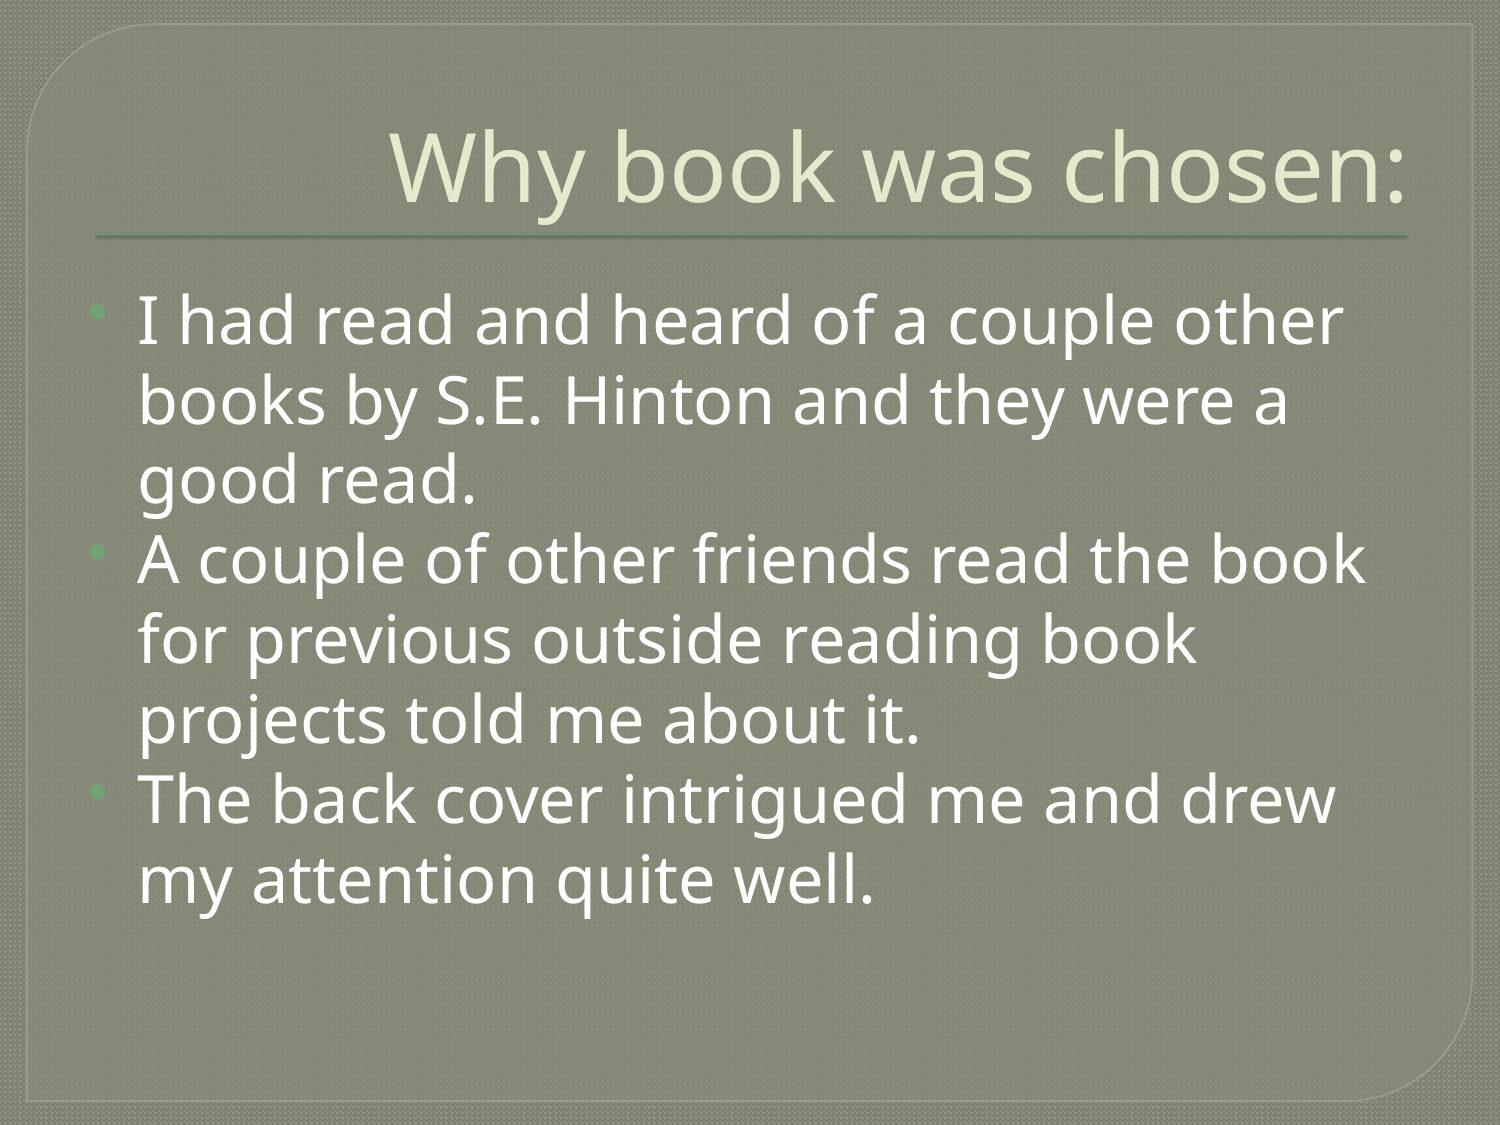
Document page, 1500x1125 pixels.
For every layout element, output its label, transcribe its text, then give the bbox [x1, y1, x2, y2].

list I had read and heard of a couple other books by S.E. Hinton and they were a good read. A couple of other friends read the book for previous outside reading book projects told me about it. The back cover intrigued me and drew my attention quite well. [75, 270, 1425, 1013]
title Why book was chosen: [75, 41, 1425, 230]
